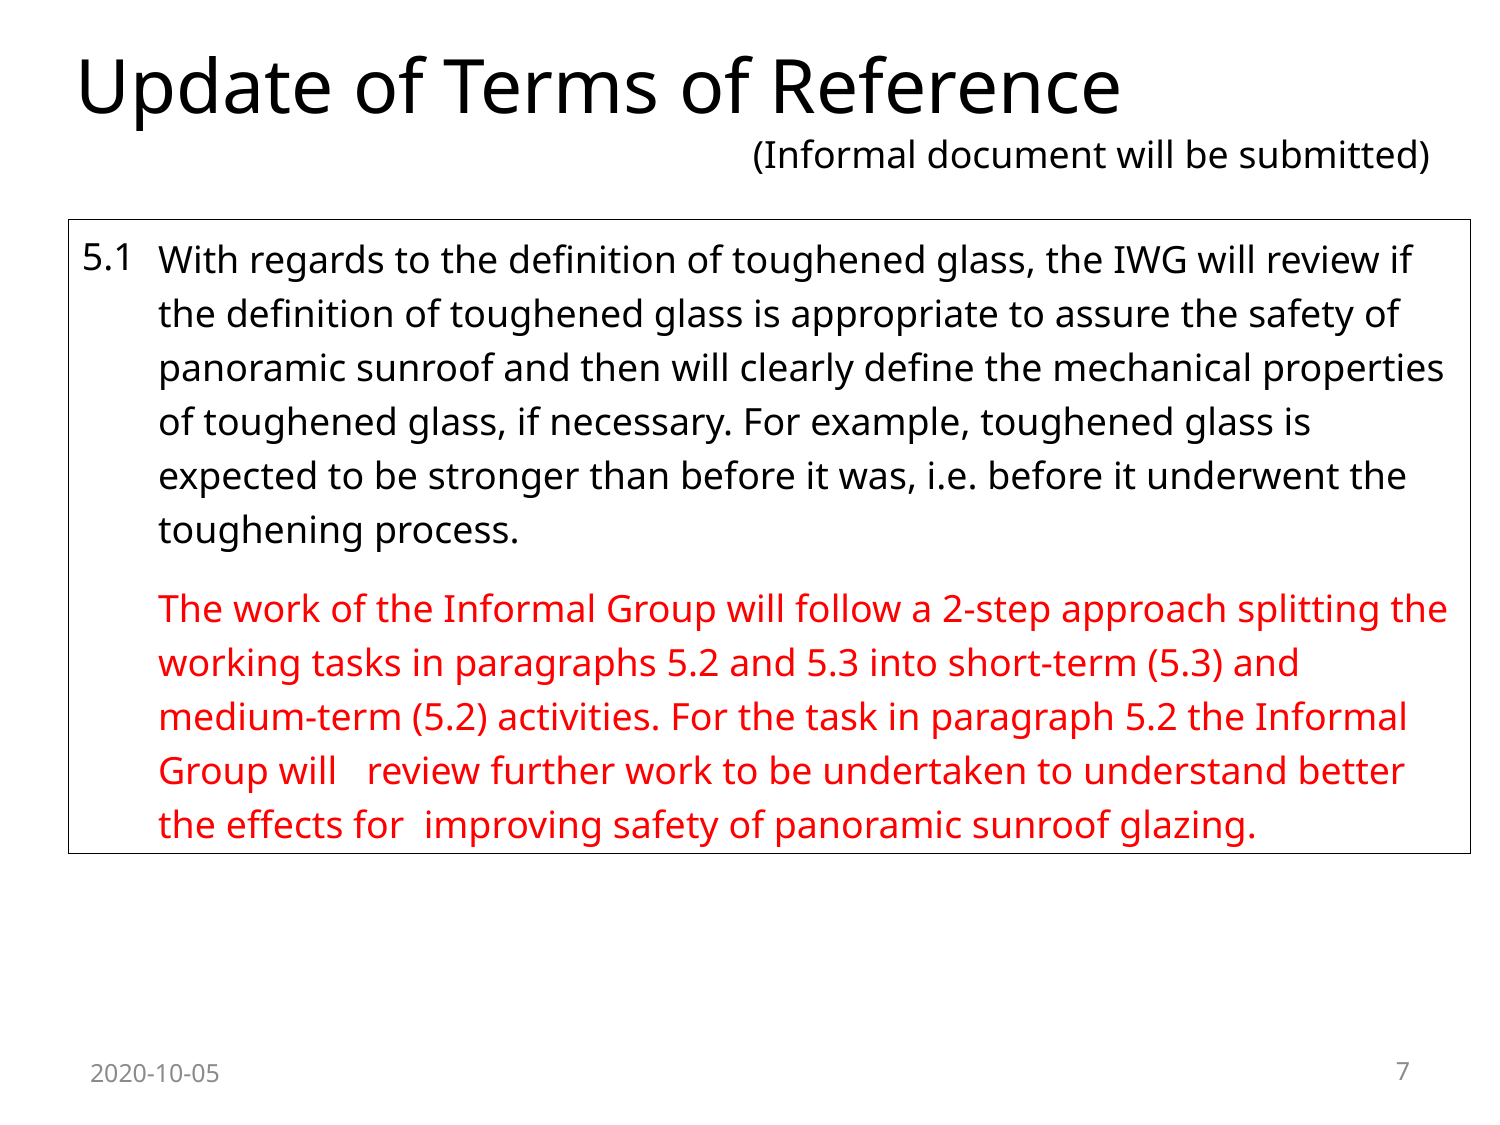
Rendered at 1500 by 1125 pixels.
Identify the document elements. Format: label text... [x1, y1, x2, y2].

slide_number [75, 1042, 425, 1103]
text_box 5.1 [67, 225, 150, 286]
text_box (Informal document will be submitted) [738, 123, 1500, 184]
slide_number 7 [1074, 1042, 1425, 1103]
text_box With regards to the definition of toughened glass, the IWG will review if the definition of toughened glass is appropriate to assure the safety of panoramic sunroof and then will clearly define the mechanical properties of toughened glass, if necessary. For example, toughened glass is expected to be stronger than before it was, i.e. before it underwent the toughening process. The work of the Informal Group will follow a 2-step approach splitting the working tasks in paragraphs 5.2 and 5.3 into short-term (5.3) and medium-term (5.2) activities. For the task in paragraph 5.2 the Informal Group will review further work to be undertaken to understand better the effects for improving safety of panoramic sunroof glazing. [68, 219, 1471, 854]
text_box Update of Terms of Reference [60, 30, 1139, 136]
